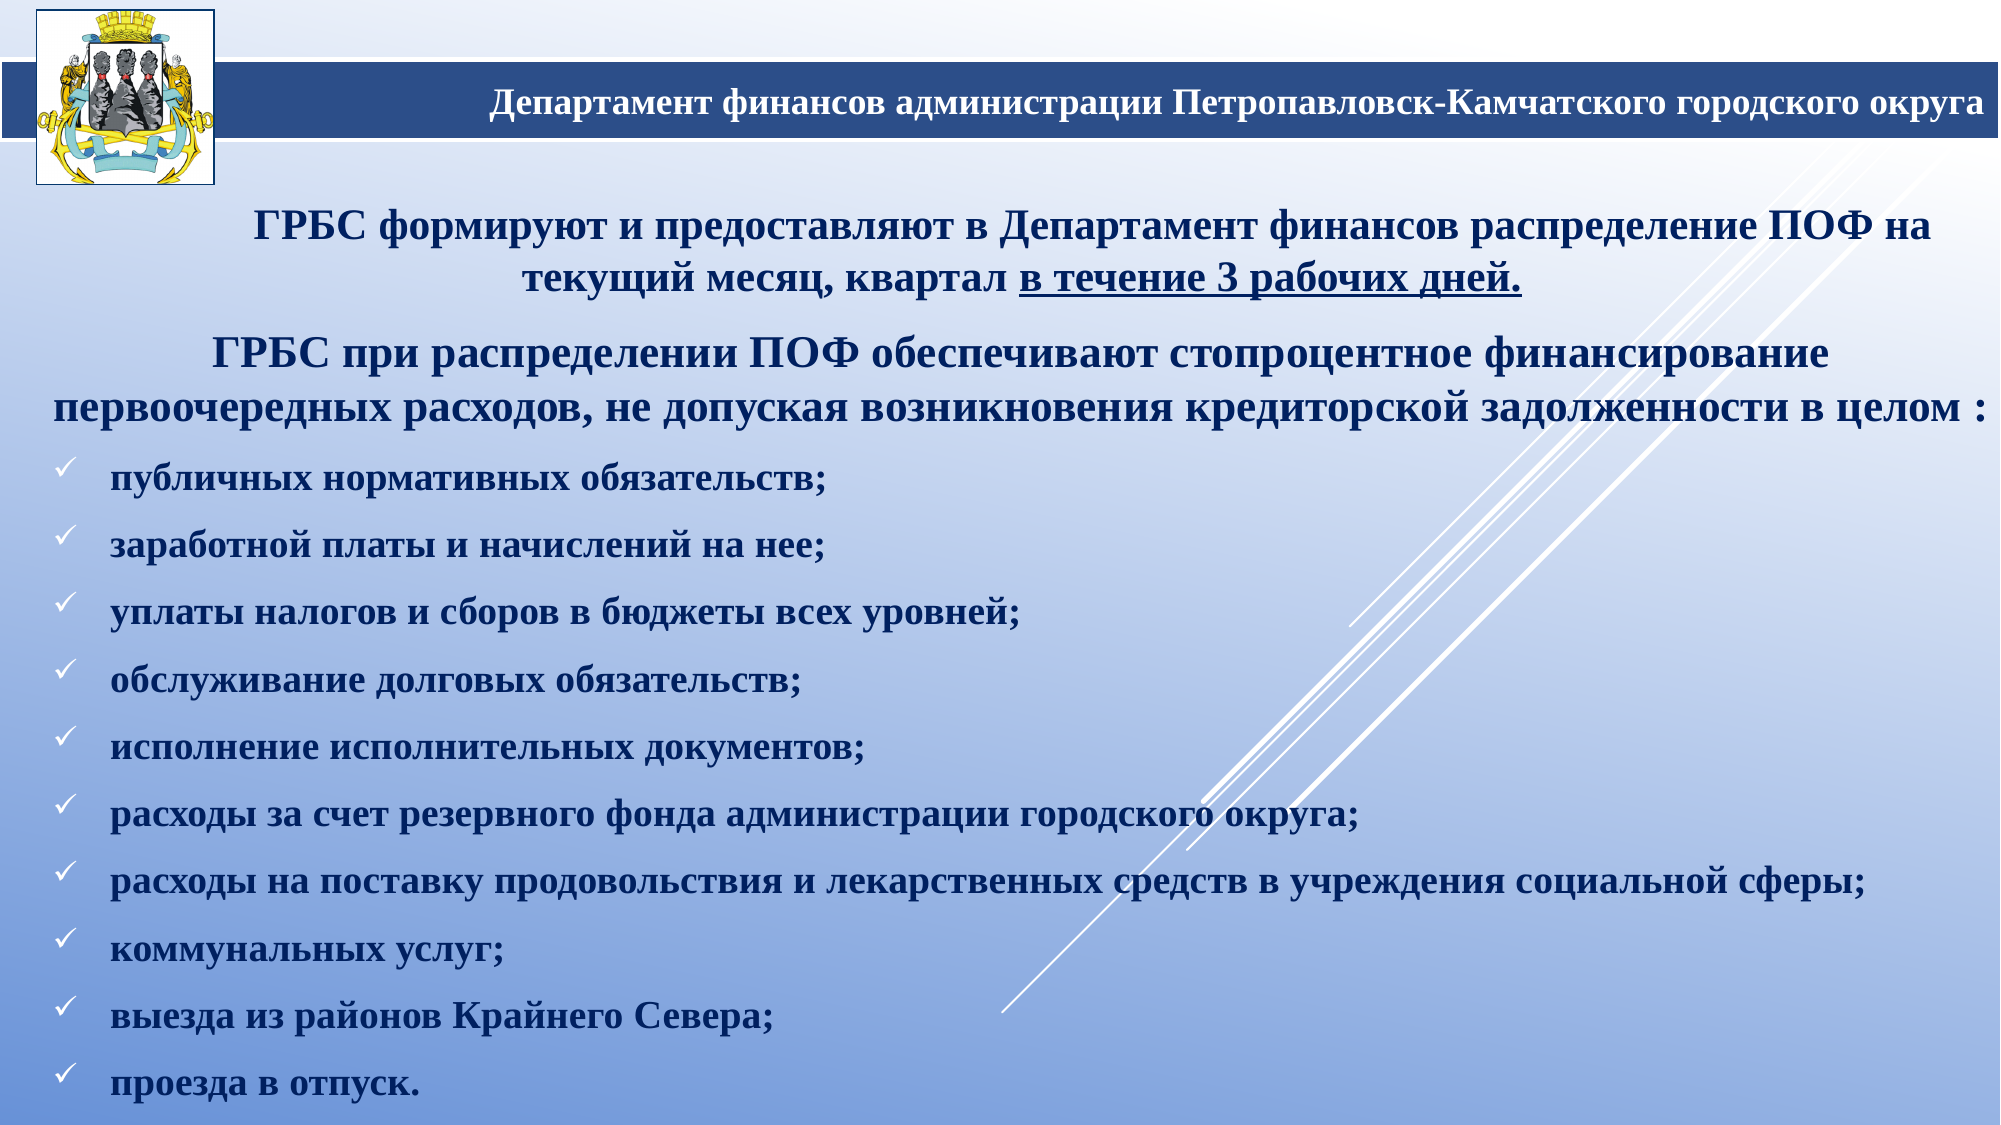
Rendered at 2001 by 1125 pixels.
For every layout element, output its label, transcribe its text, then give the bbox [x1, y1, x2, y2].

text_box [0, 10, 2000, 184]
subtitle ГРБС формируют и предоставляют в Департамент финансов распределение ПОФ на текущий месяц, квартал в течение 3 рабочих дней. ГРБС при распределении ПОФ обеспечивают стопроцентное финансирование первоочередных расходов, не допуская возникновения кредиторской задолженности в целом : публичных нормативных обязательств; заработной платы и начислений на нее; уплаты налогов и сборов в бюджеты всех уровней; обслуживание долговых обязательств; исполнение исполнительных документов; расходы за счет резервного фонда администрации городского округа; расходы на поставку продовольствия и лекарственных средств в учреждения социальной сферы; коммунальных услуг; выезда из районов Крайнего Севера; проезда в отпуск. [37, 188, 2000, 1123]
text_box [0, 184, 2000, 1125]
